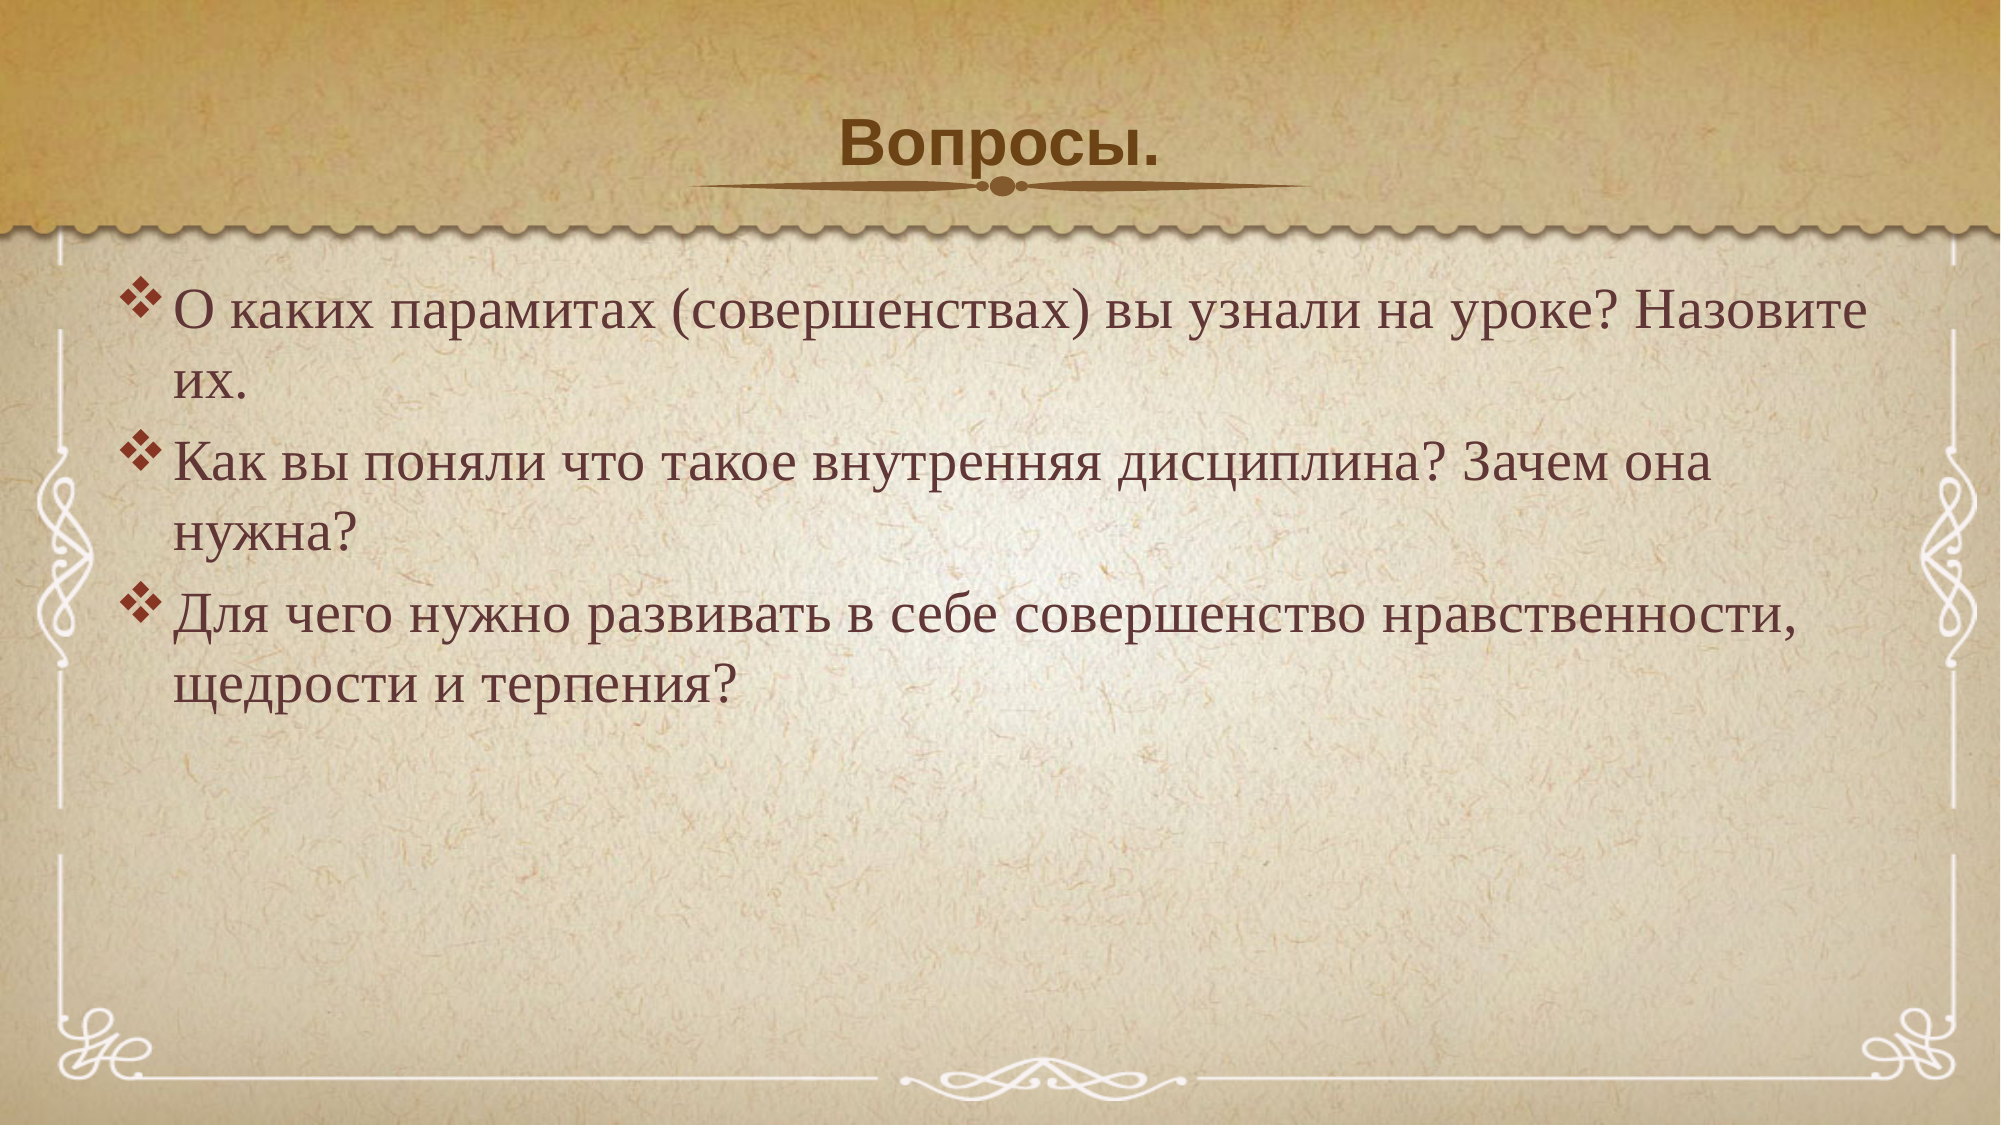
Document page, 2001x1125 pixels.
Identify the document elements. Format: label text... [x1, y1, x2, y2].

title Вопросы. [99, 45, 1900, 233]
list О каких парамитах (совершенствах) вы узнали на уроке? Назовите их. Как вы поняли что такое внутренняя дисциплина? Зачем она нужна? Для чего нужно развивать в себе совершенство нравственности, щедрости и терпения? [99, 262, 1900, 1005]
picture [0, 0, 2001, 1125]
